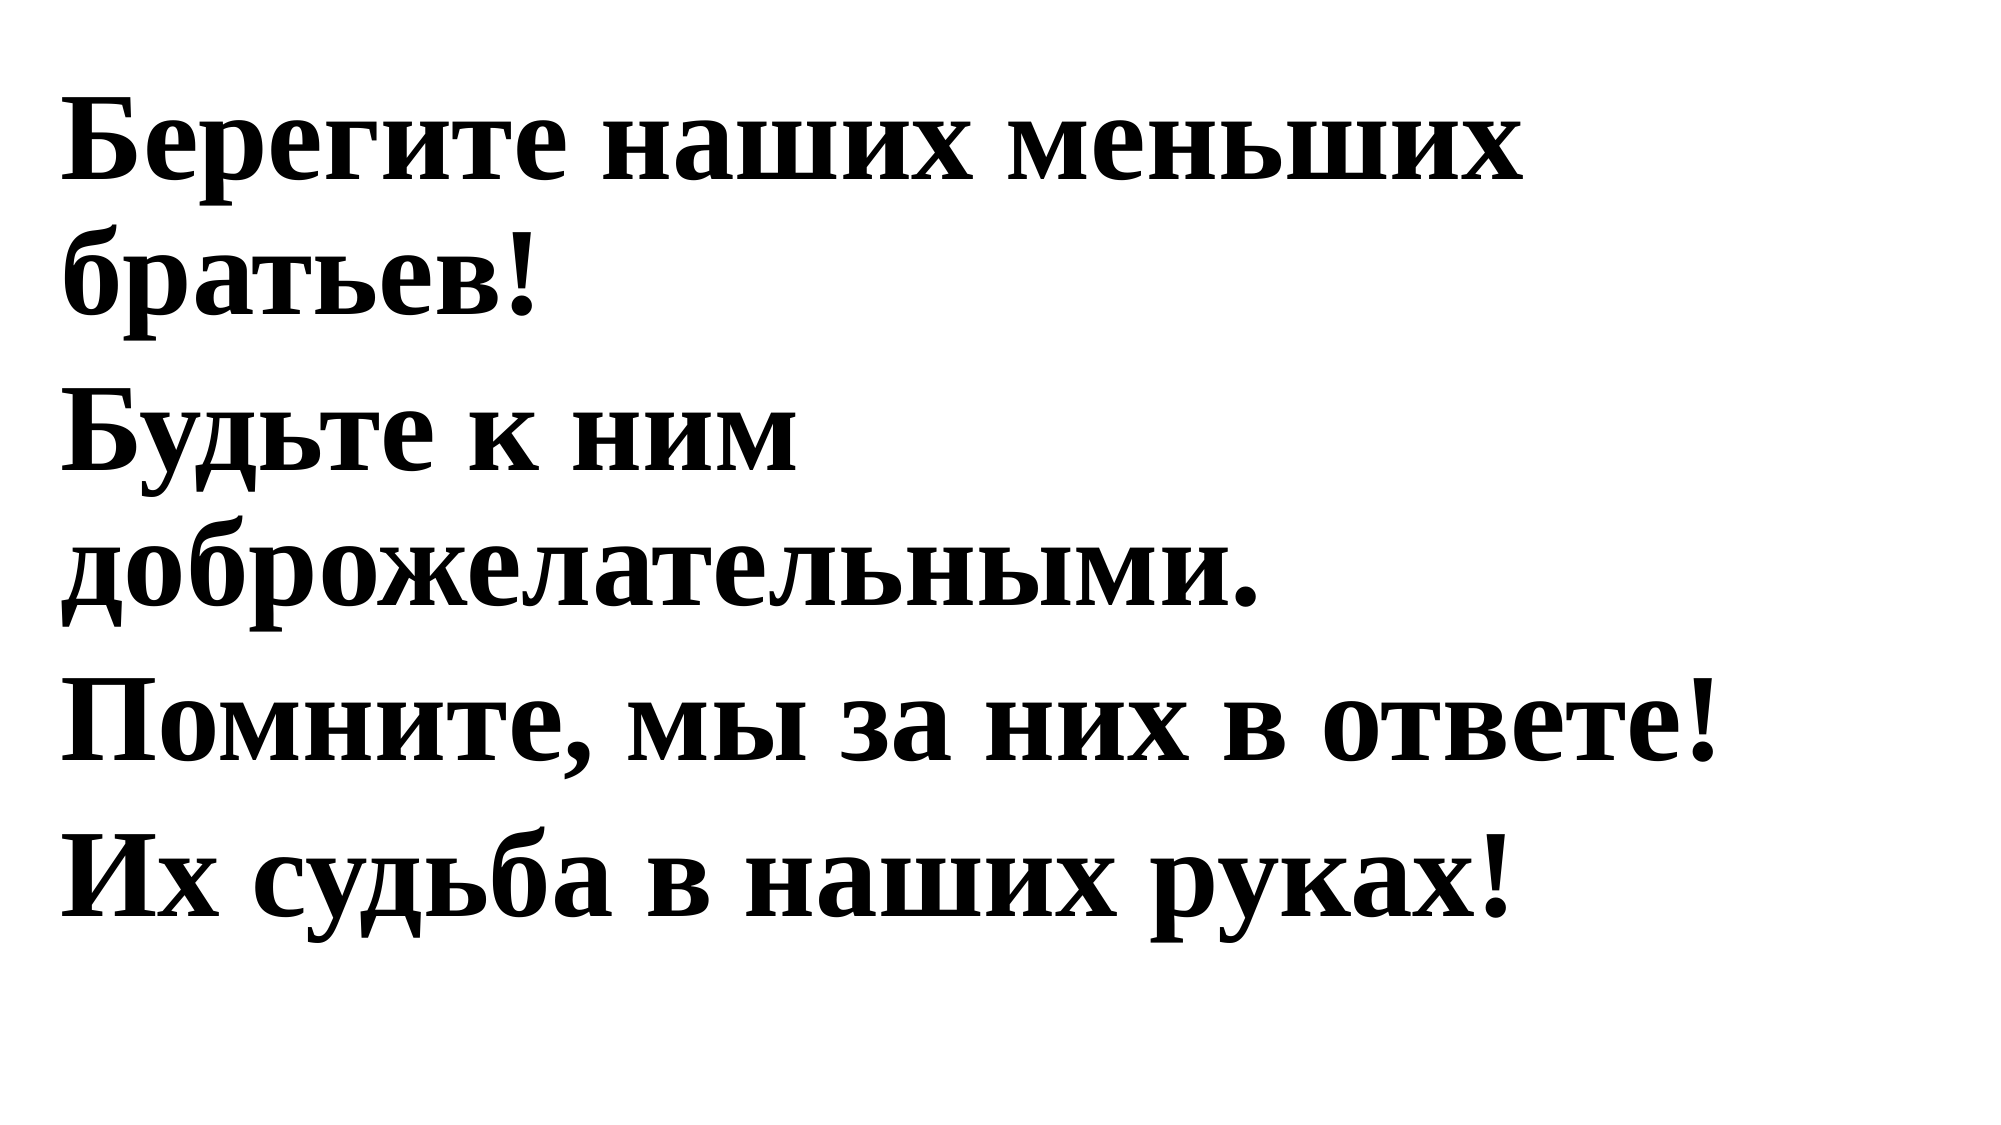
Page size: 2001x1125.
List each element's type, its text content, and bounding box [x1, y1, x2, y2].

list Берегите наших меньших братьев! Будьте к ним доброжелательными. Помните, мы за них в ответе! Их судьба в наших руках! [45, 63, 1950, 1087]
